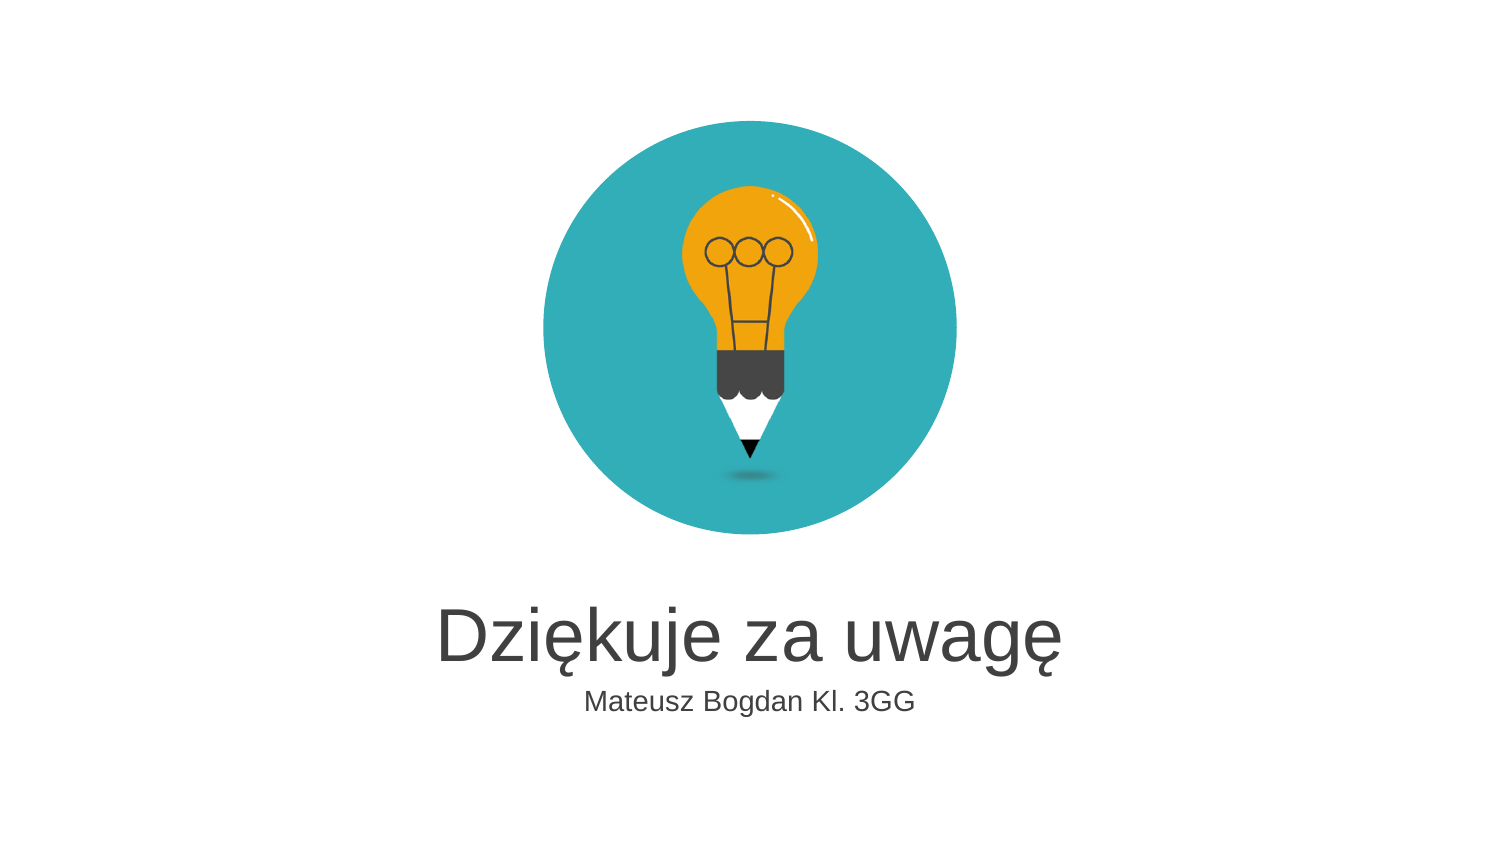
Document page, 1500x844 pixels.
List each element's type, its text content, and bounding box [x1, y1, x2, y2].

picture [682, 186, 818, 486]
list Mateusz Bogdan Kl. 3GG [0, 676, 1500, 724]
list Dziękuje za uwagę [0, 584, 1500, 676]
